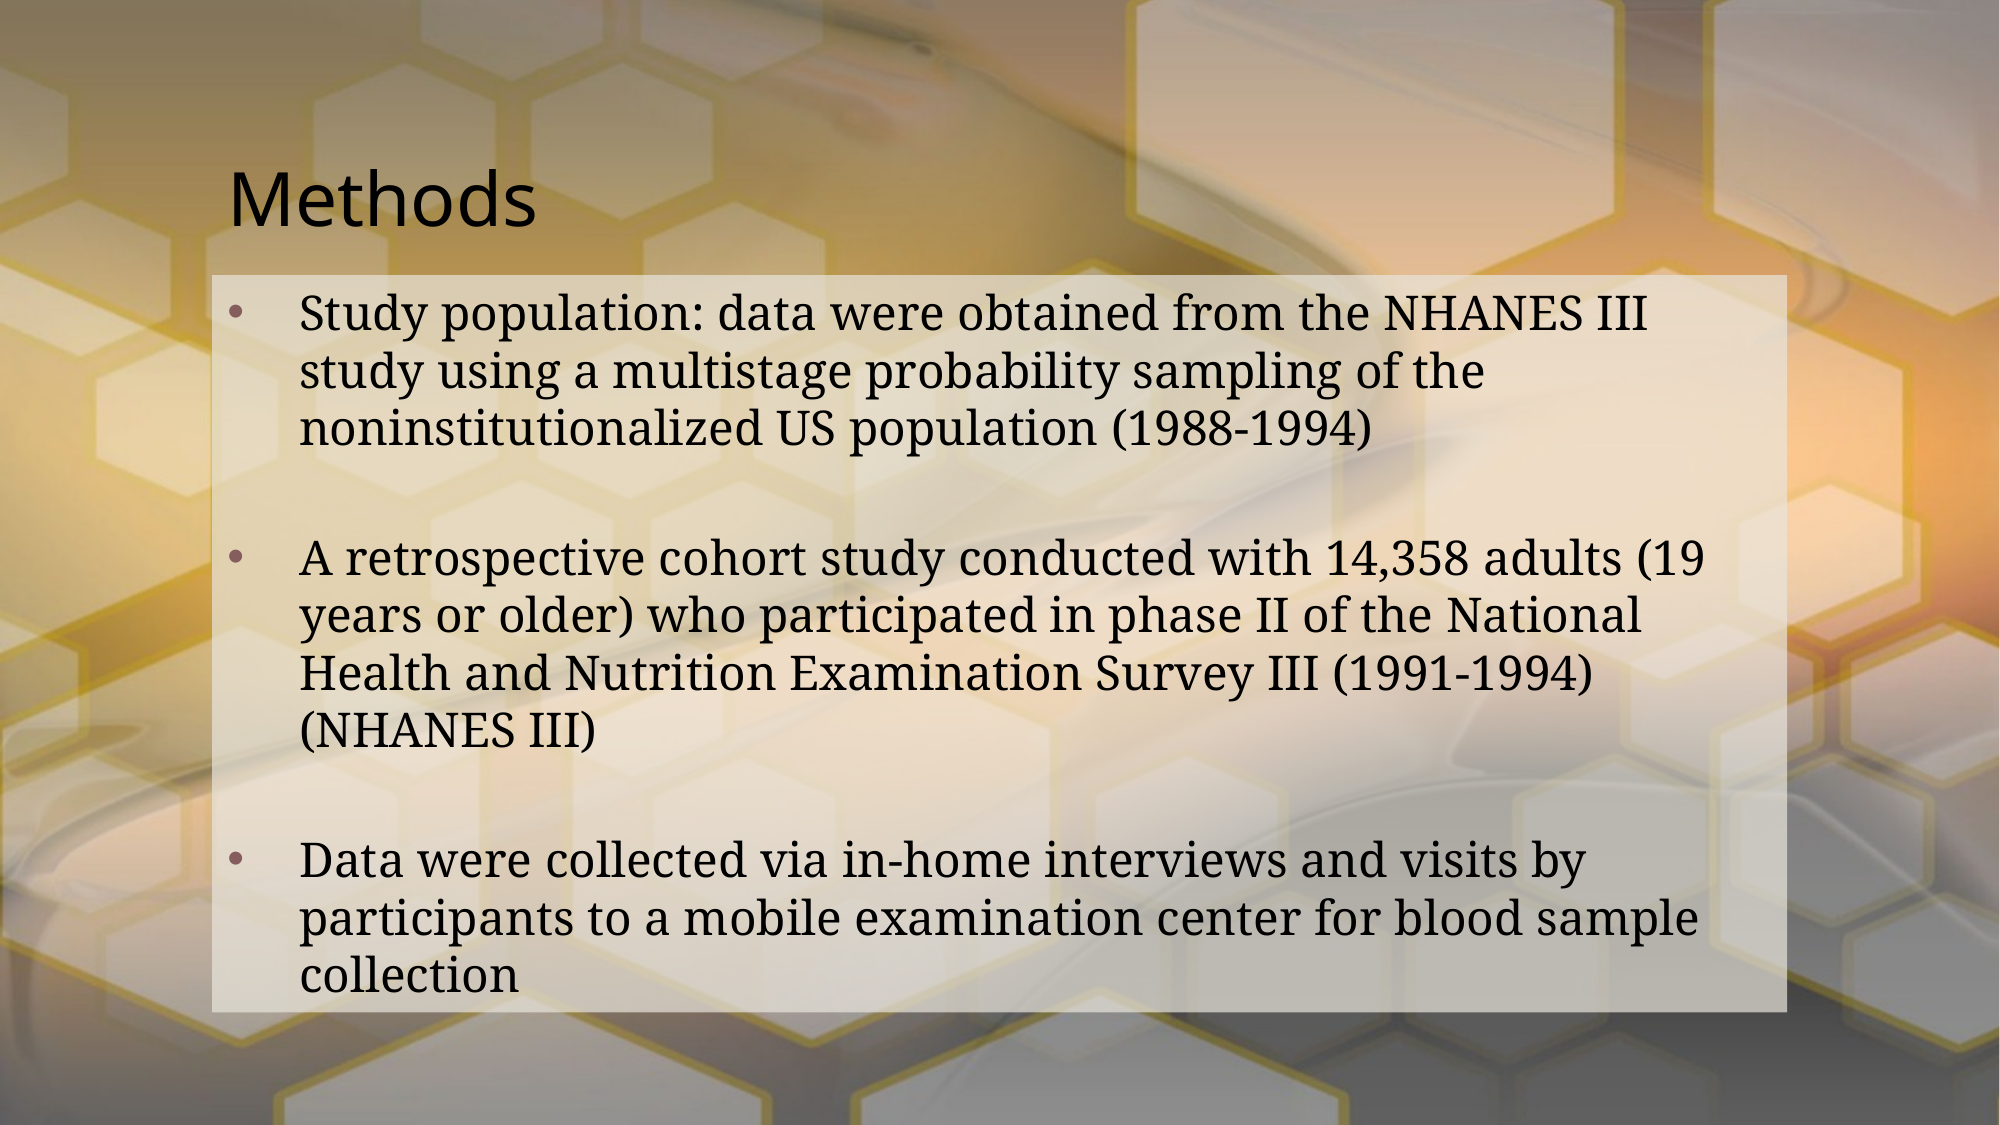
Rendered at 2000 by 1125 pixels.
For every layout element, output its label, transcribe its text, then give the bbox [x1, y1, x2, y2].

title Methods [212, 62, 1788, 250]
picture [0, 0, 2000, 1125]
list Study population: data were obtained from the NHANES III study using a multistage probability sampling of the noninstitutionalized US population (1988-1994) A retrospective cohort study conducted with 14,358 adults (19 years or older) who participated in phase II of the National Health and Nutrition Examination Survey III (1991-1994) (NHANES III) Data were collected via in-home interviews and visits by participants to a mobile examination center for blood sample collection [212, 275, 1788, 1013]
